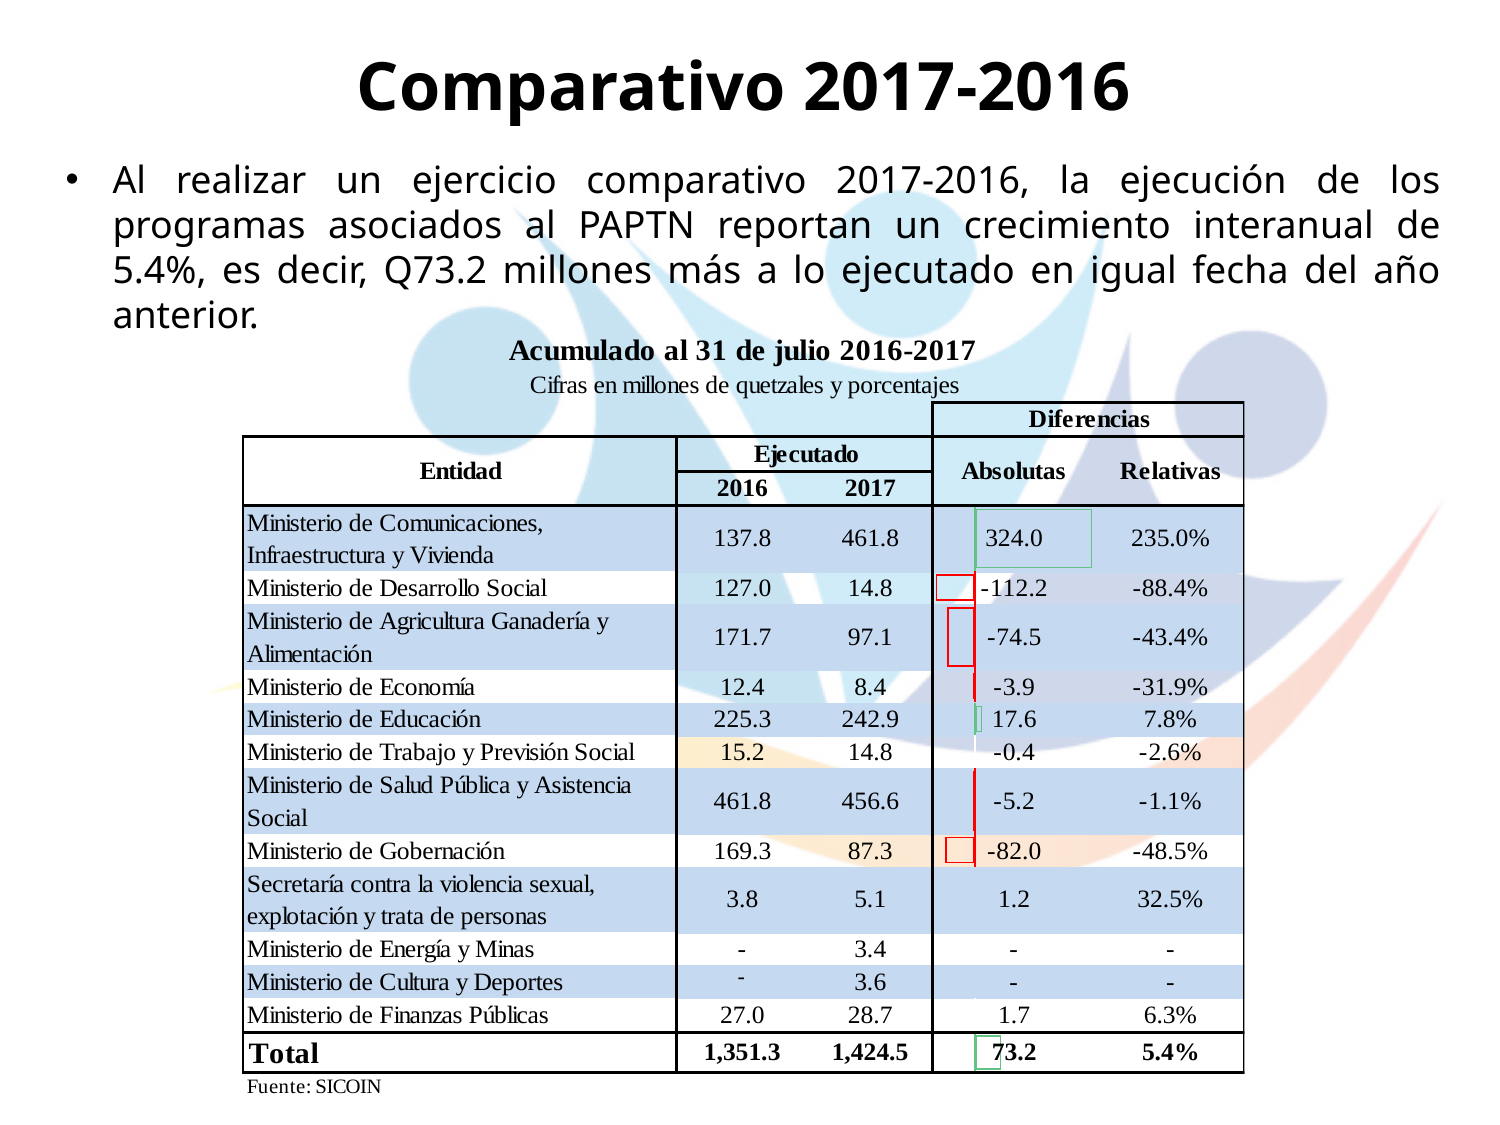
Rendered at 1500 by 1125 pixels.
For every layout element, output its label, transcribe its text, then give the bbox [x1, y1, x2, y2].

title Comparativo 2017-2016 [153, 19, 1335, 148]
text_box Al realizar un ejercicio comparativo 2017-2016, la ejecución de los programas asociados al PAPTN reportan un crecimiento interanual de 5.4%, es decir, Q73.2 millones más a lo ejecutado en igual fecha del año anterior. [50, 148, 1457, 389]
picture [241, 328, 1247, 1106]
